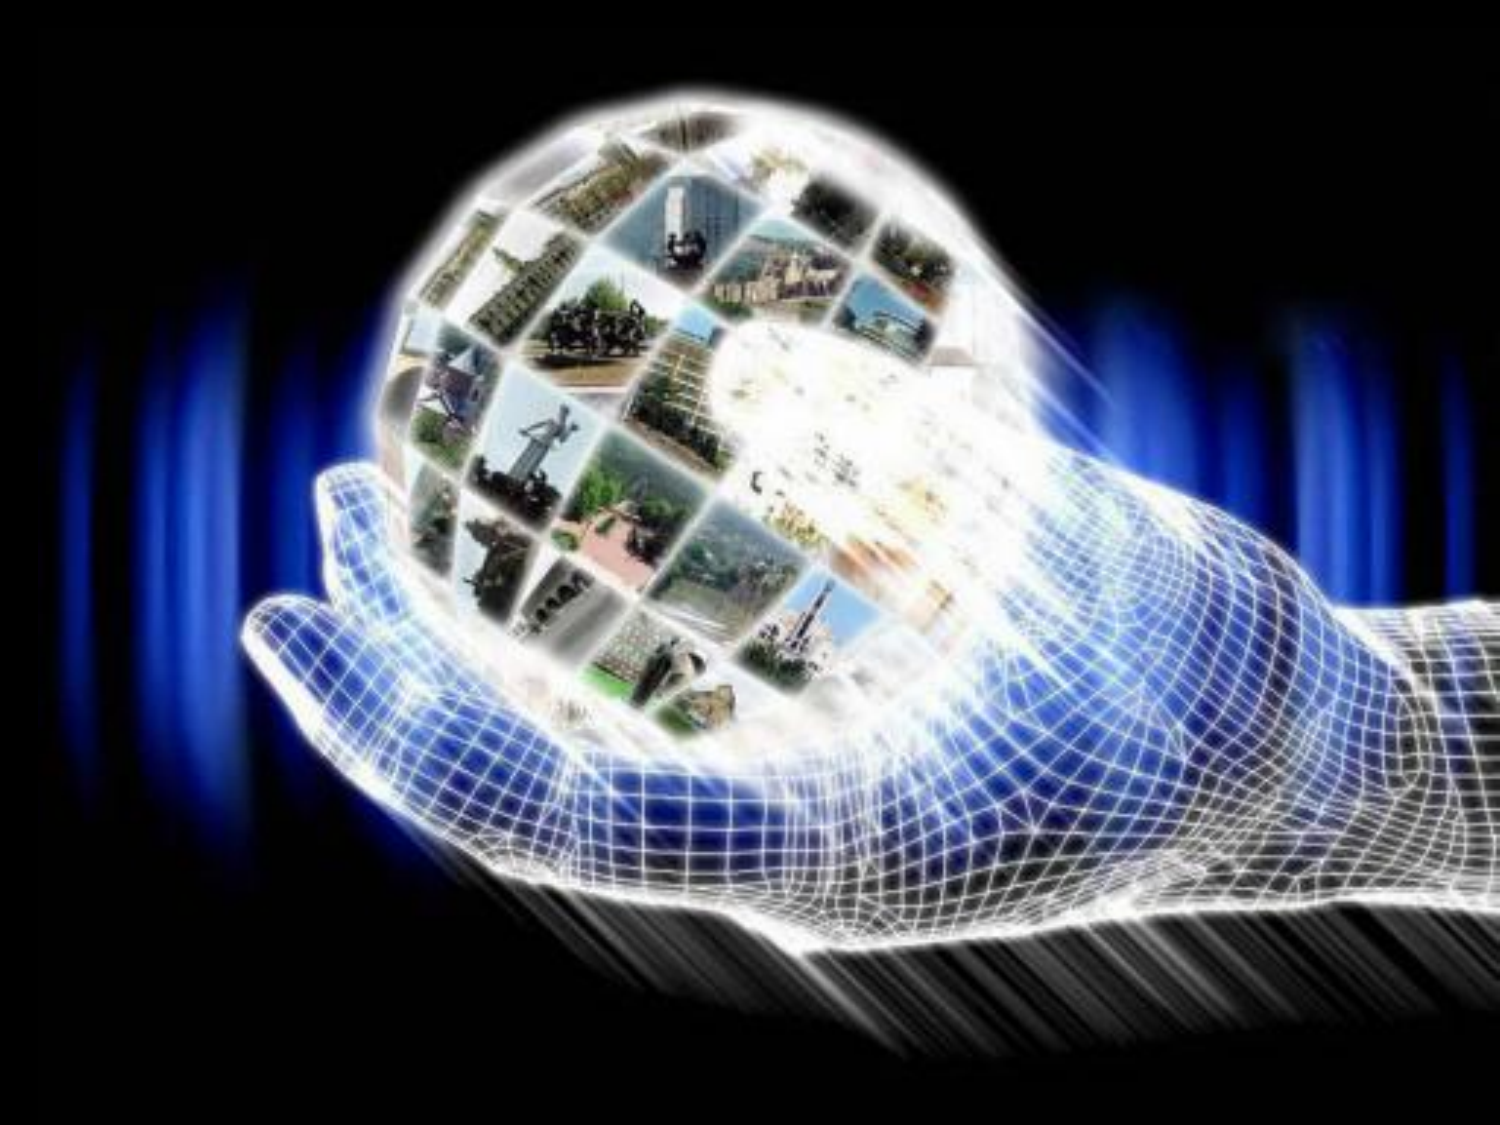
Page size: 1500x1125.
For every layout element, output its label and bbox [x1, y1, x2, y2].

list [37, 27, 1500, 1125]
